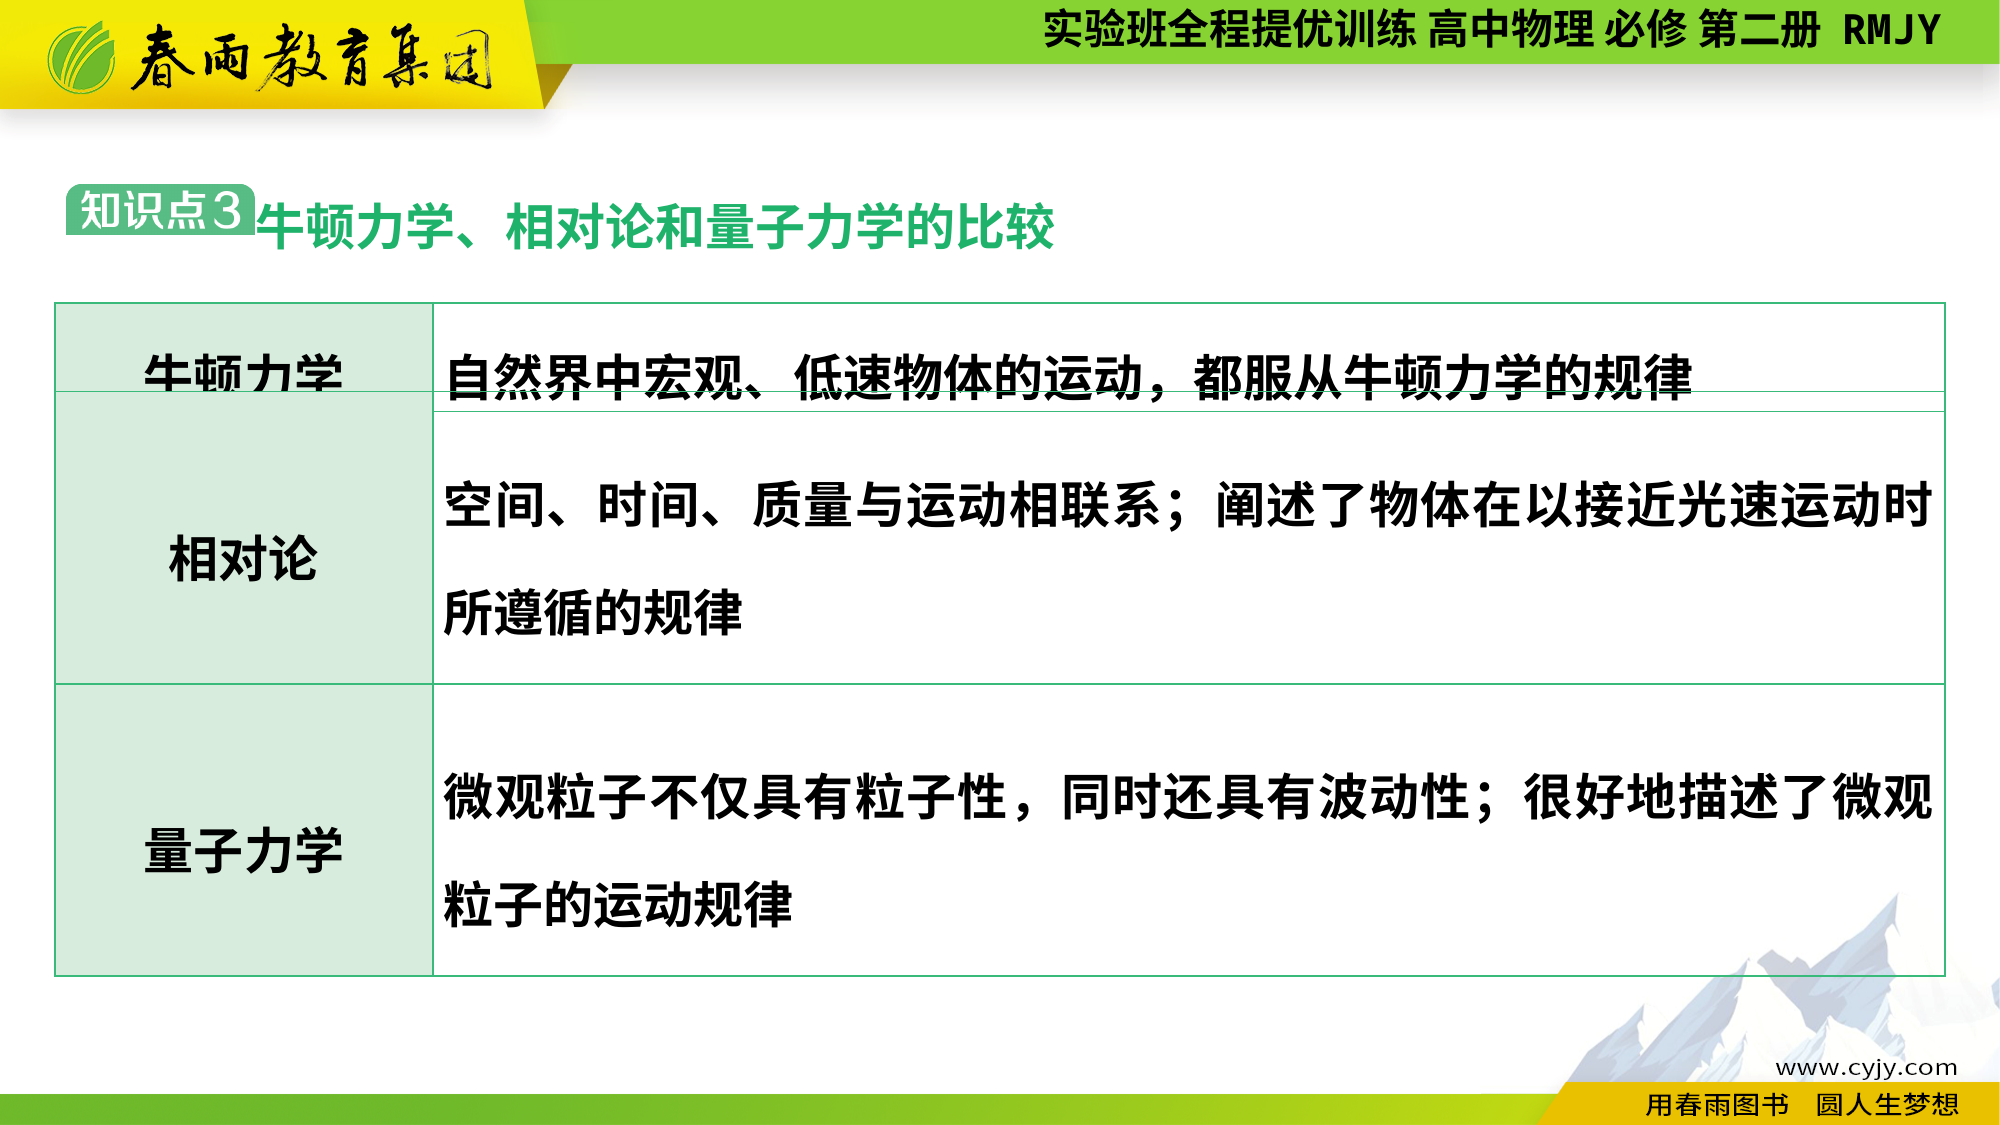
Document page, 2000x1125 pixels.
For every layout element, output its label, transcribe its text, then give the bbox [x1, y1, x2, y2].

table_header 空间、时间、质量与运动相联系；阐述了物体在以接近光速运动时所遵循的规律 [434, 392, 1944, 683]
table_cell 量子力学 [56, 685, 432, 975]
table_cell 微观粒子不仅具有粒子性，同时还具有波动性；很好地描述了微观粒子的运动规律 [434, 685, 1944, 975]
table_header 牛顿力学 [56, 304, 432, 391]
table_header 自然界中宏观、低速物体的运动，都服从牛顿力学的规律 [434, 304, 1944, 391]
picture [0, 0, 2000, 1125]
list 牛顿力学、相对论和量子力学的比较 [59, 157, 1944, 264]
table_header 相对论 [56, 392, 432, 683]
